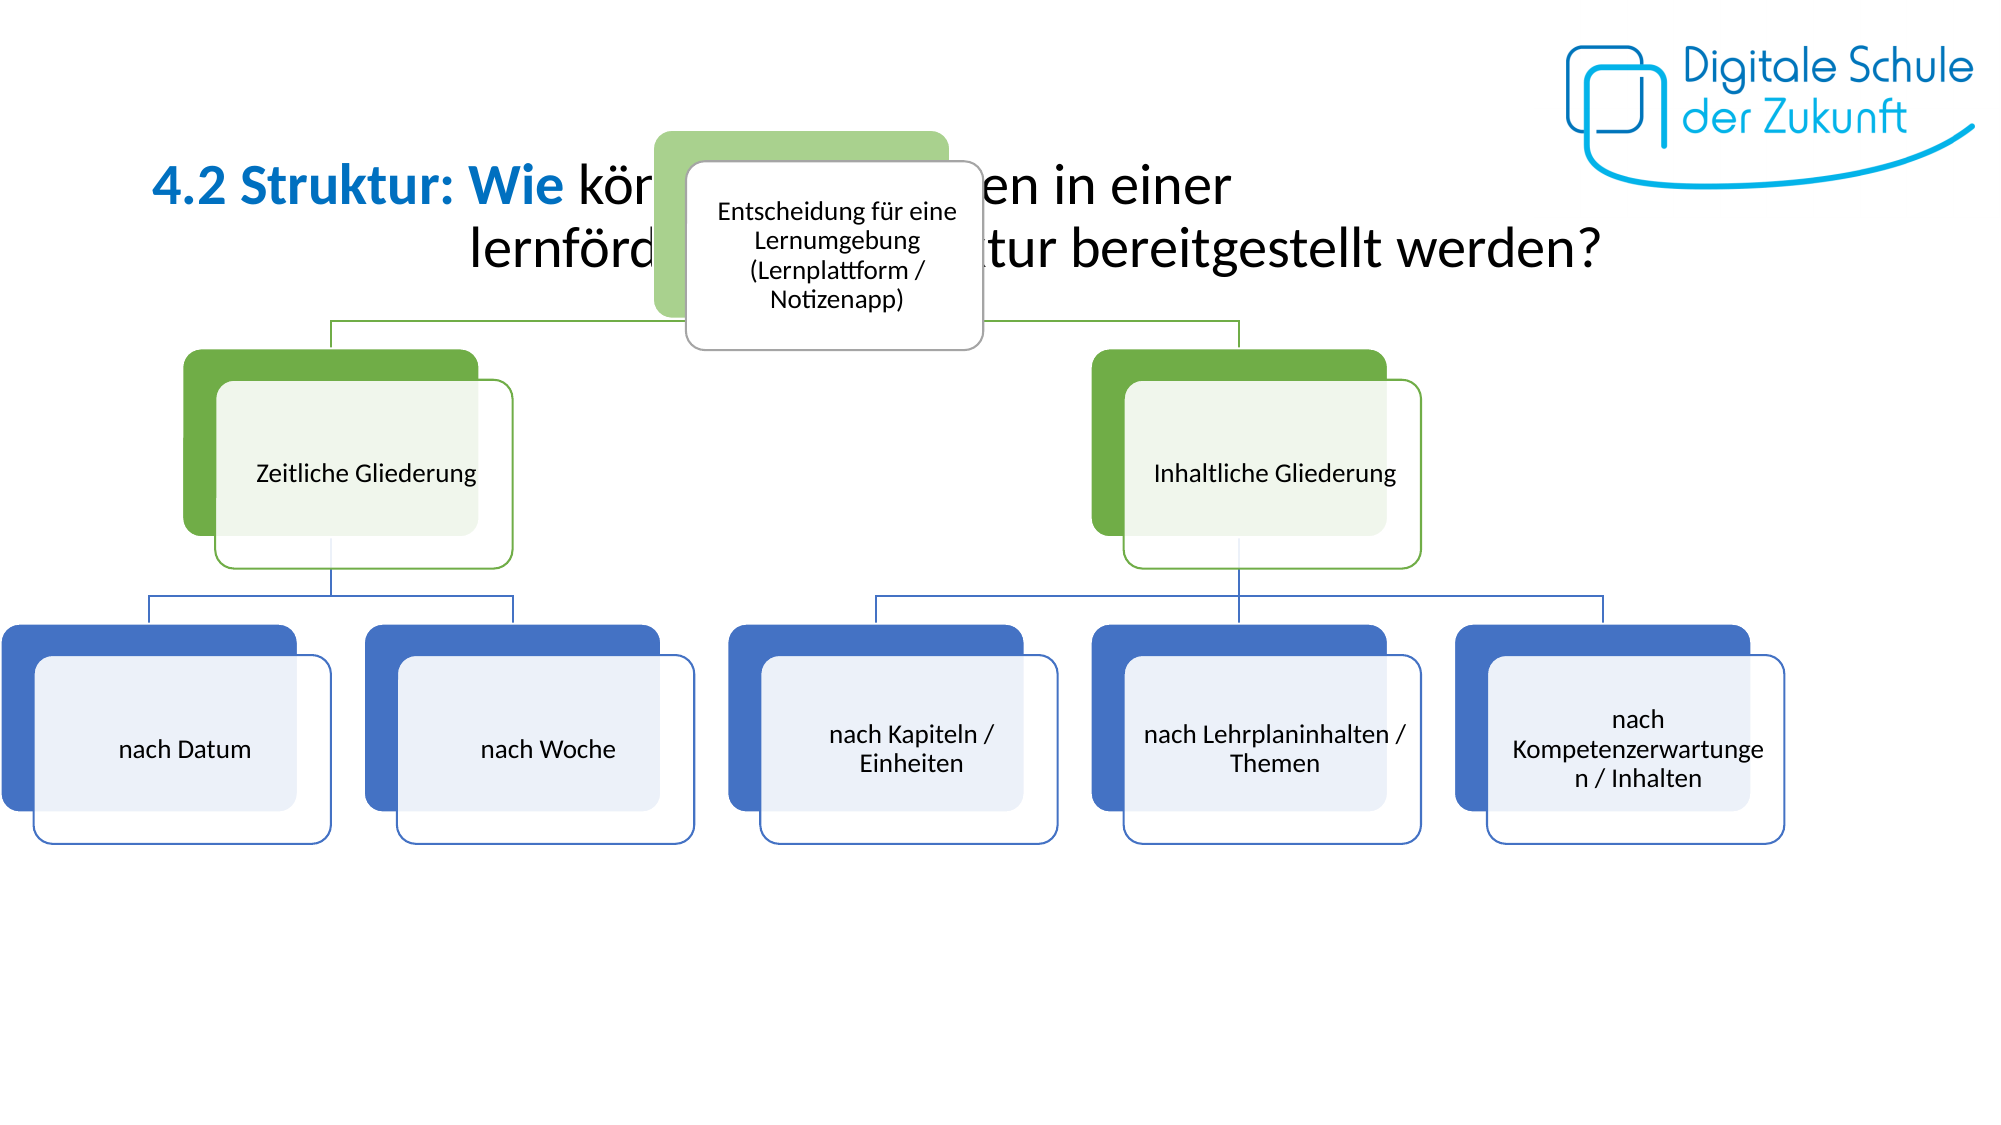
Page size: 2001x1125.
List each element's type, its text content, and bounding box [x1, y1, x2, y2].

title 4.2 Struktur: Wie können Materialien in einer lernförderlichen Struktur bereitgestellt werden? [137, 108, 1529, 147]
picture [1534, 0, 2000, 218]
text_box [137, 148, 1923, 1066]
picture [1590, 71, 1661, 148]
